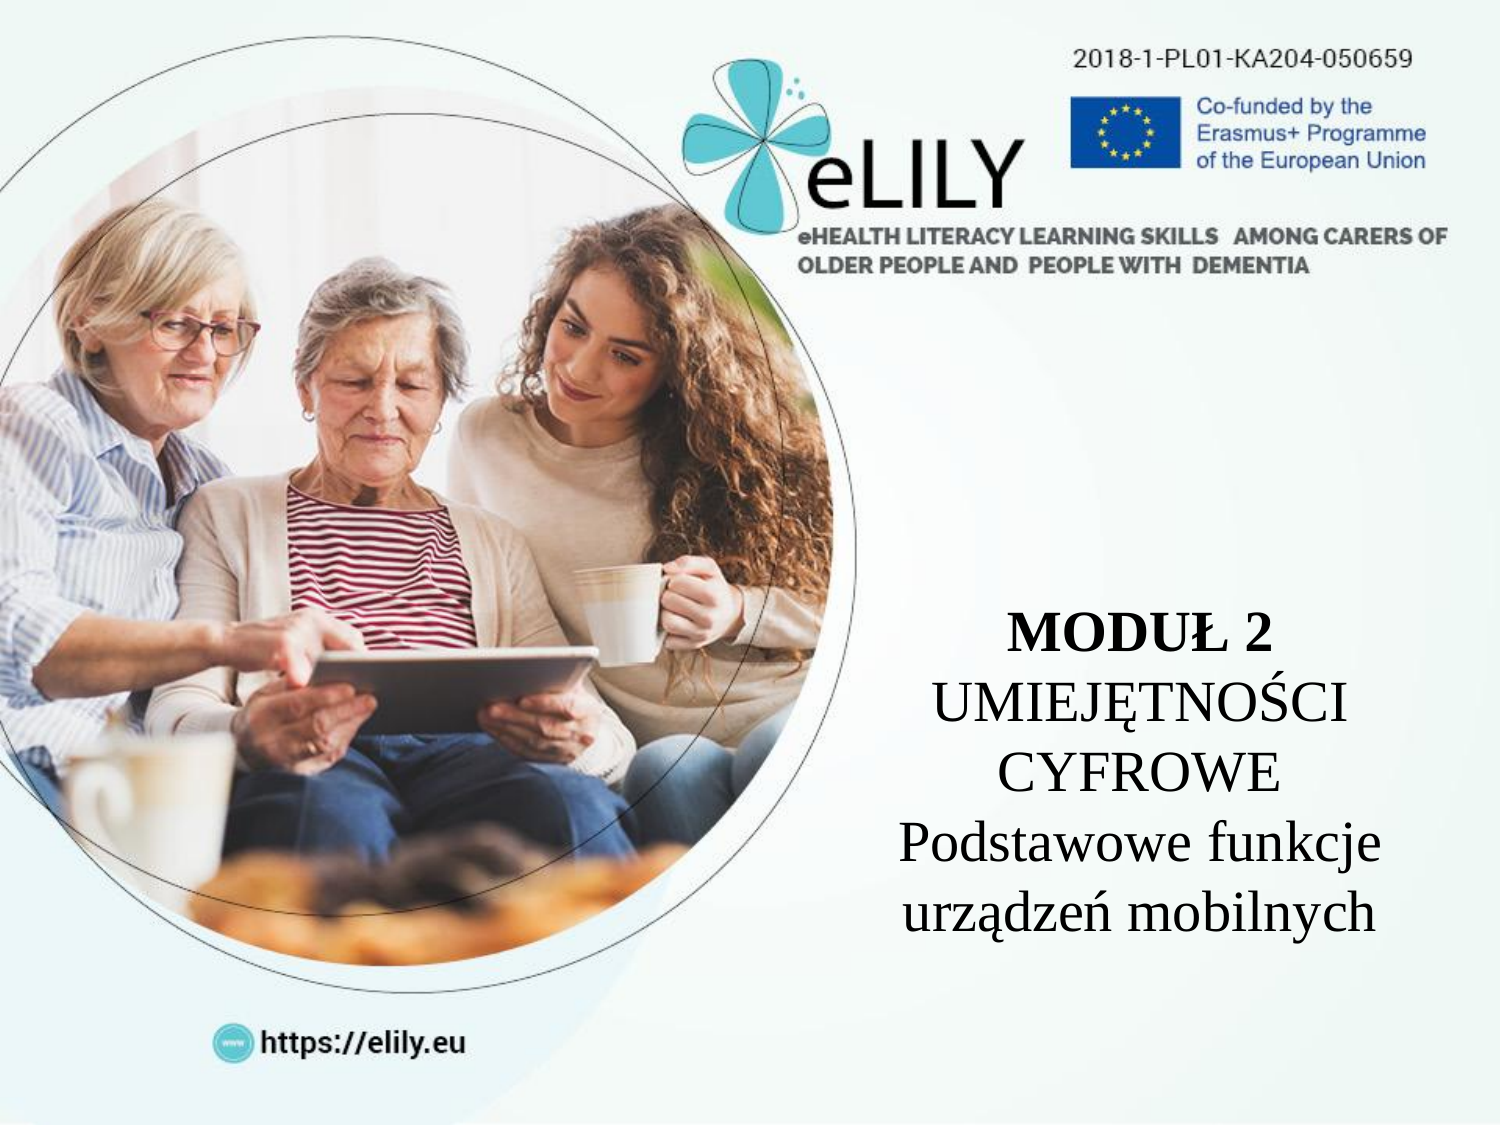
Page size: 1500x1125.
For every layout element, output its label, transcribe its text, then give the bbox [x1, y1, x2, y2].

text_box MODUŁ 2 UMIEJĘTNOŚCI CYFROWE Podstawowe funkcje urządzeń mobilnych [868, 586, 1413, 982]
picture [0, 0, 1500, 1125]
